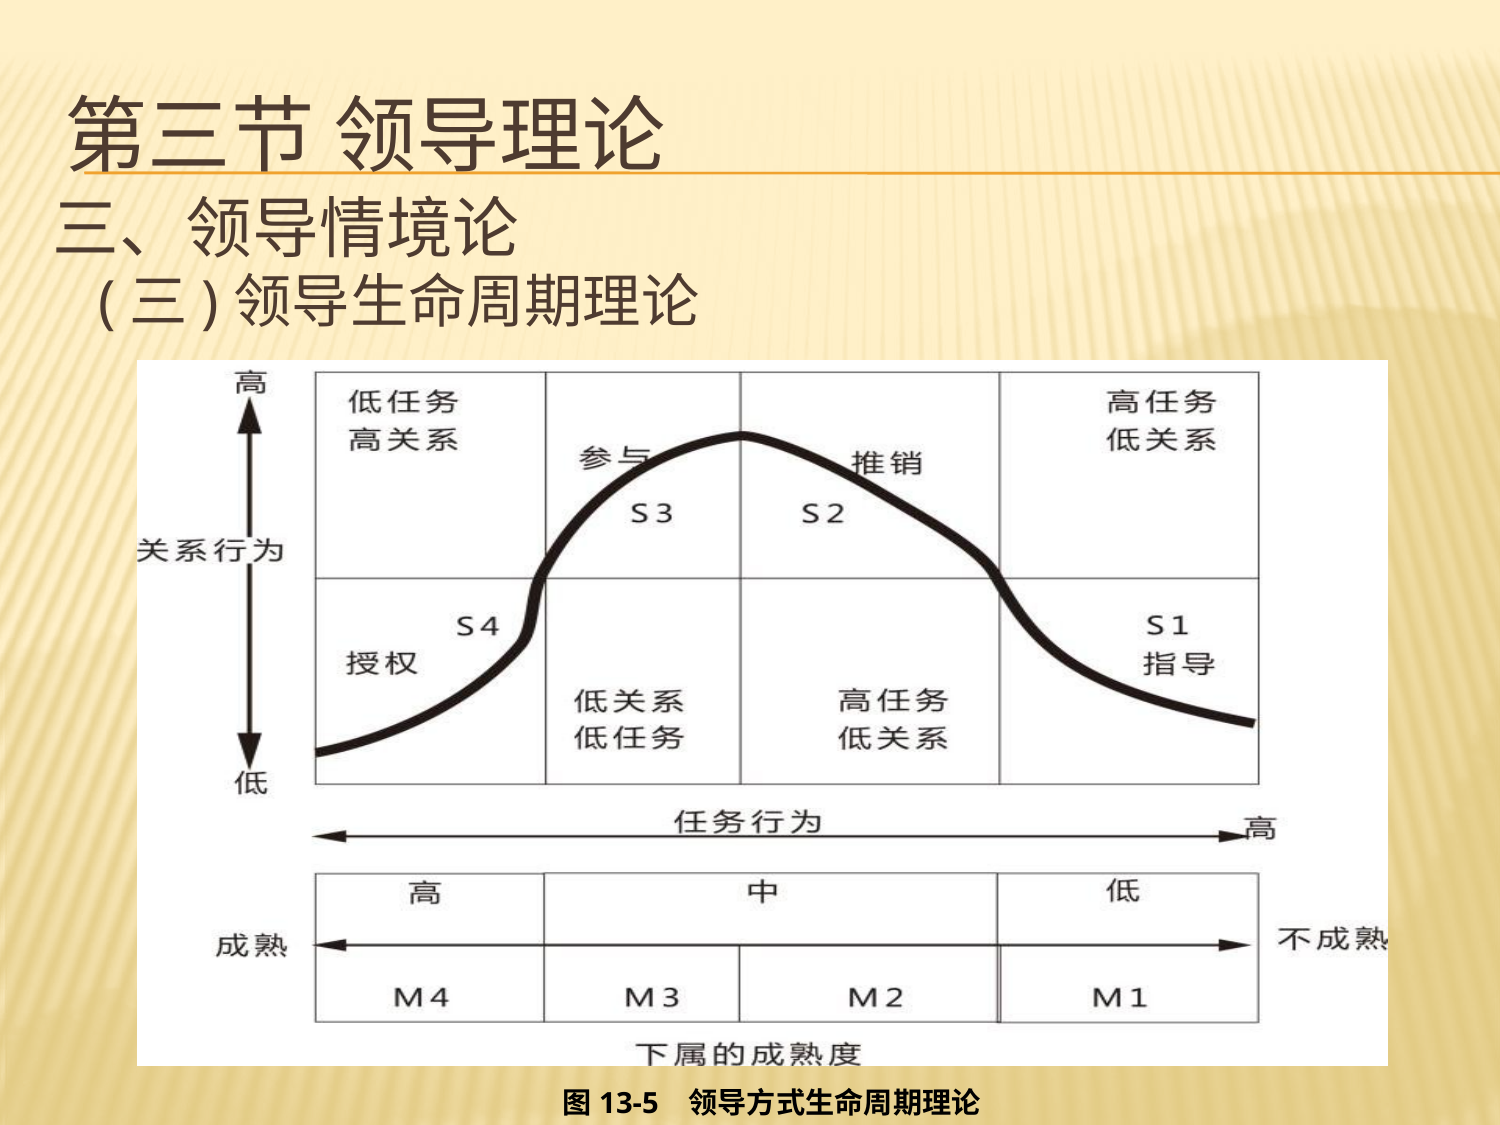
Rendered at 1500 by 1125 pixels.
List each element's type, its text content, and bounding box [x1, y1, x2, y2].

title 第三节 领导理论 [50, 63, 1475, 201]
picture [137, 360, 1388, 1066]
list 三、领导情境论 (三)领导生命周期理论 [37, 200, 1463, 379]
text_box 图13-5 领导方式生命周期理论 [333, 1083, 1167, 1125]
